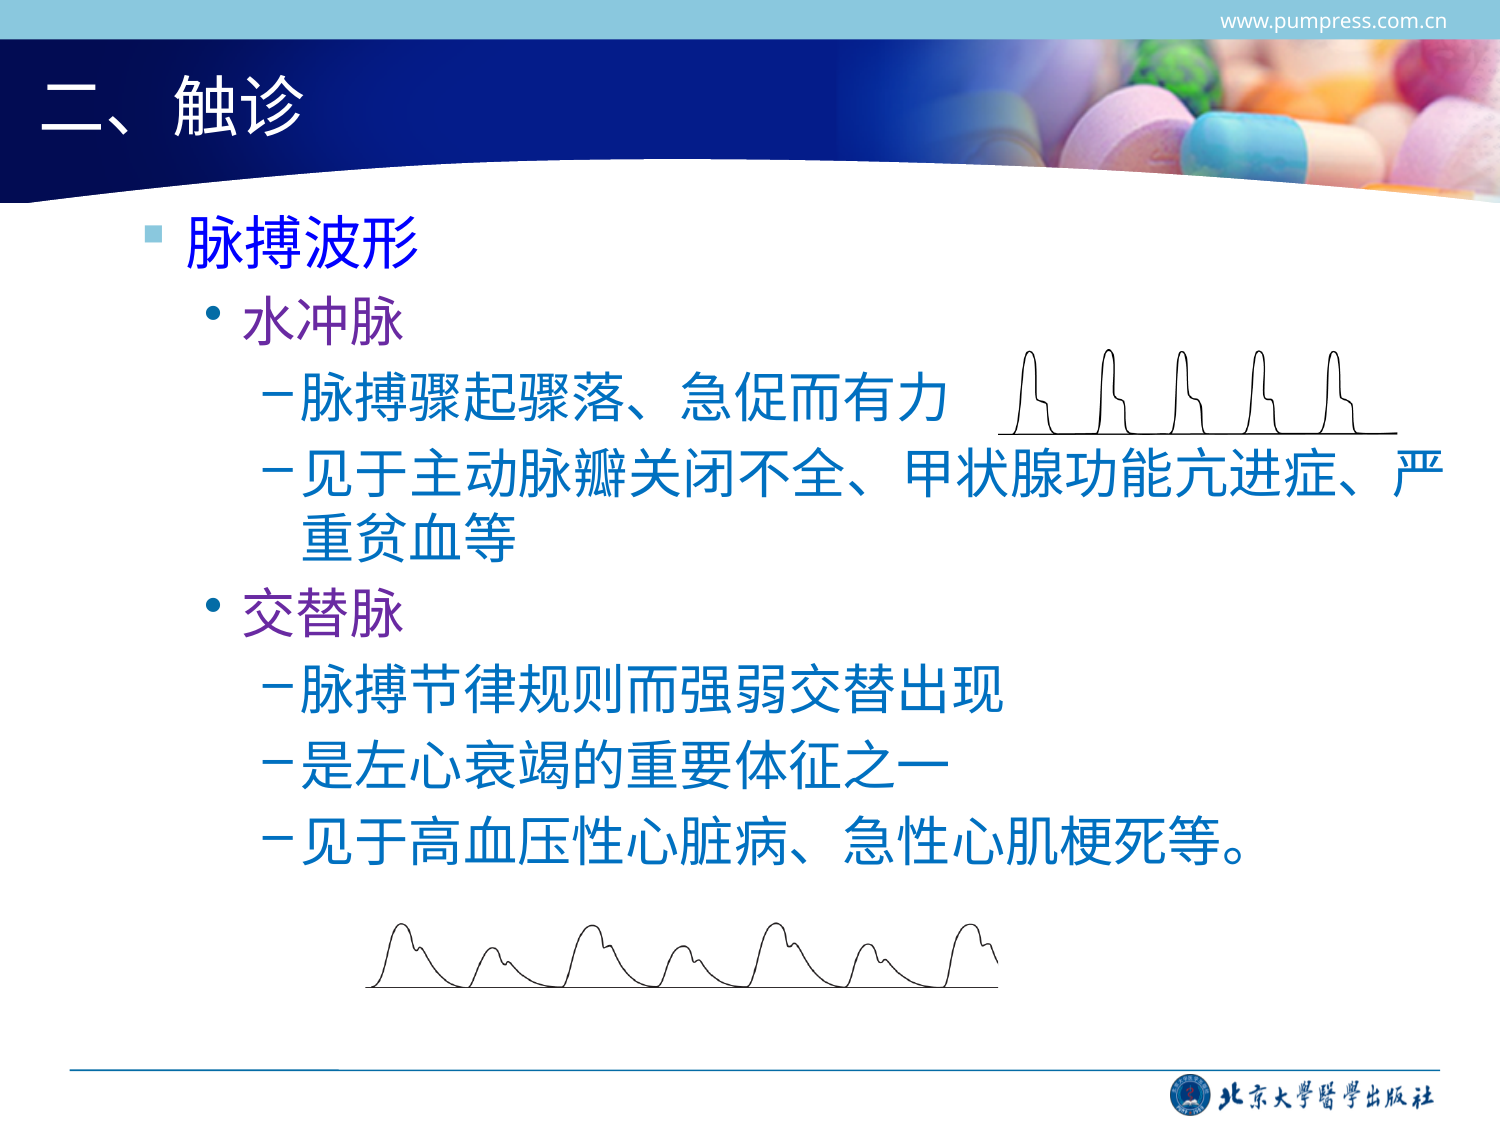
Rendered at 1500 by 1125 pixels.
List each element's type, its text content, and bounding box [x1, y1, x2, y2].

title 二、触诊 [23, 58, 1349, 152]
picture [0, 40, 1500, 203]
list 脉搏波形 水冲脉 脉搏骤起骤落、急促而有力 见于主动脉瓣关闭不全、甲状腺功能亢进症、严重贫血等 交替脉 脉搏节律规则而强弱交替出现 是左心衰竭的重要体征之一 见于高血压性心脏病、急性心肌梗死等。 [49, 198, 1463, 1026]
picture [997, 349, 1398, 435]
slide_number www.pumpress.com.cn [1024, 0, 1463, 38]
picture [364, 915, 999, 988]
picture [1170, 1074, 1436, 1118]
